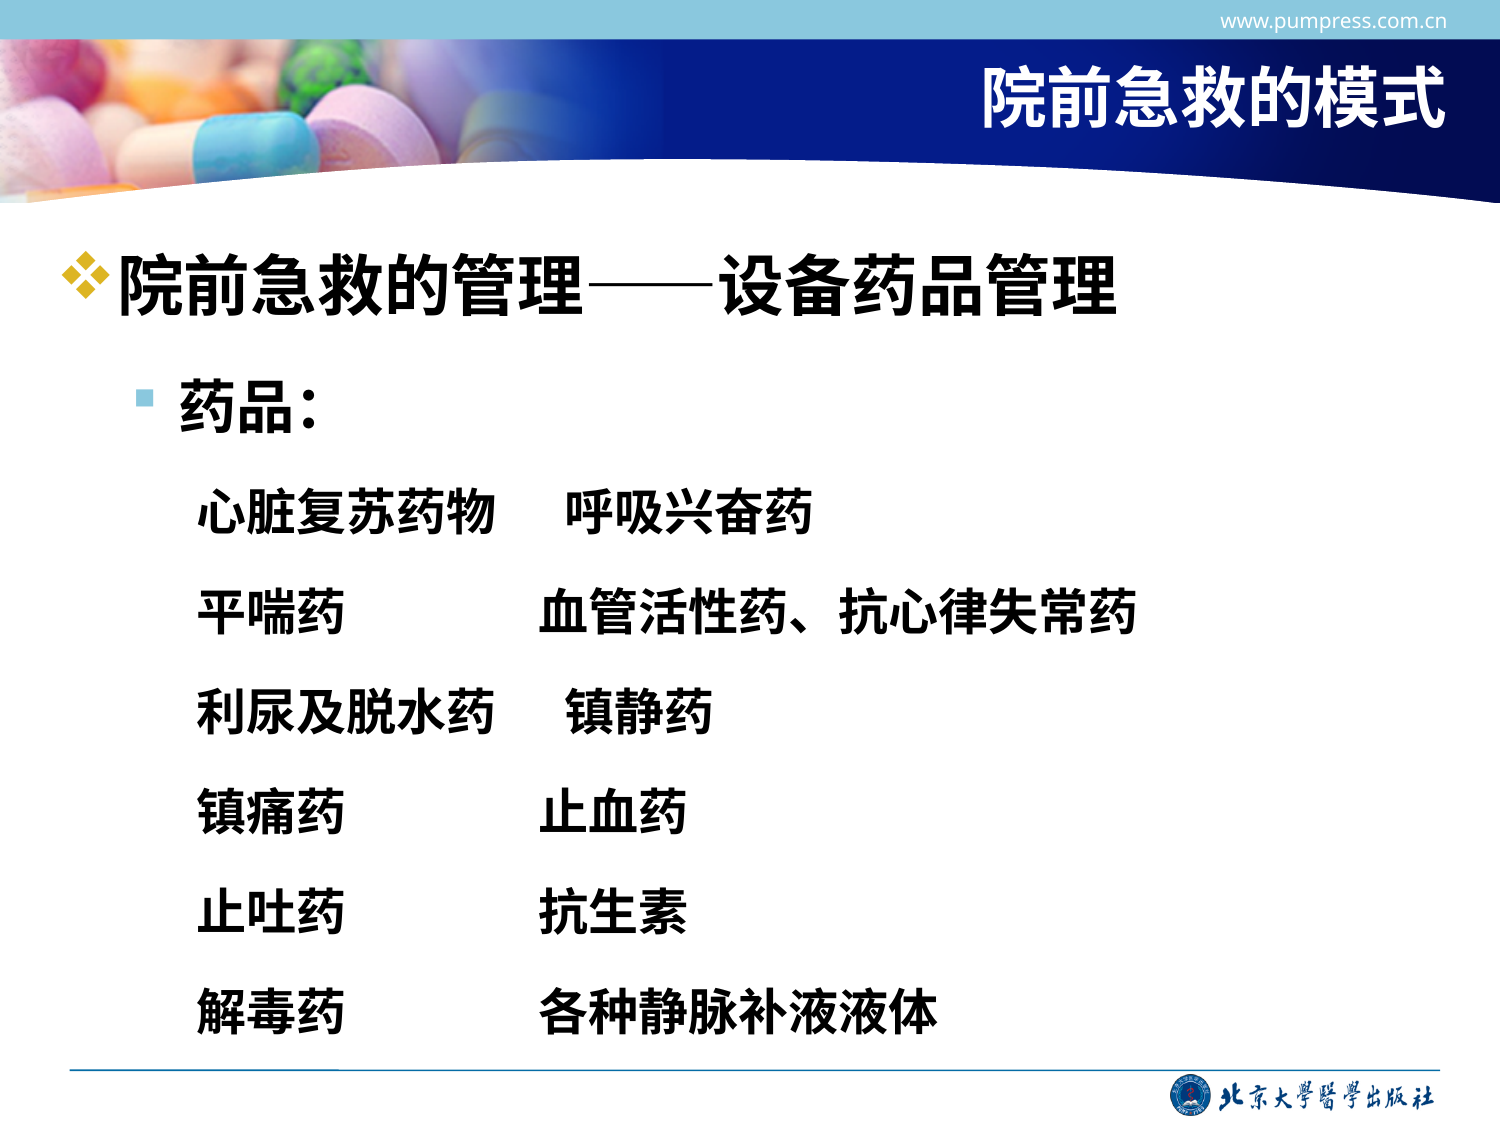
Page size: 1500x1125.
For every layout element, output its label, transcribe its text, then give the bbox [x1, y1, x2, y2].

title 院前急救的模式 [137, 50, 1463, 143]
slide_number www.pumpress.com.cn [1024, 0, 1463, 38]
picture [1170, 1074, 1436, 1118]
list 院前急救的管理——设备药品管理 药品： 心脏复苏药物 呼吸兴奋药 平喘药 血管活性药、抗心律失常药 利尿及脱水药 镇静药 镇痛药 止血药 止吐药 抗生素 解毒药 各种静脉补液液体 [41, 196, 1454, 955]
picture [0, 40, 1500, 203]
